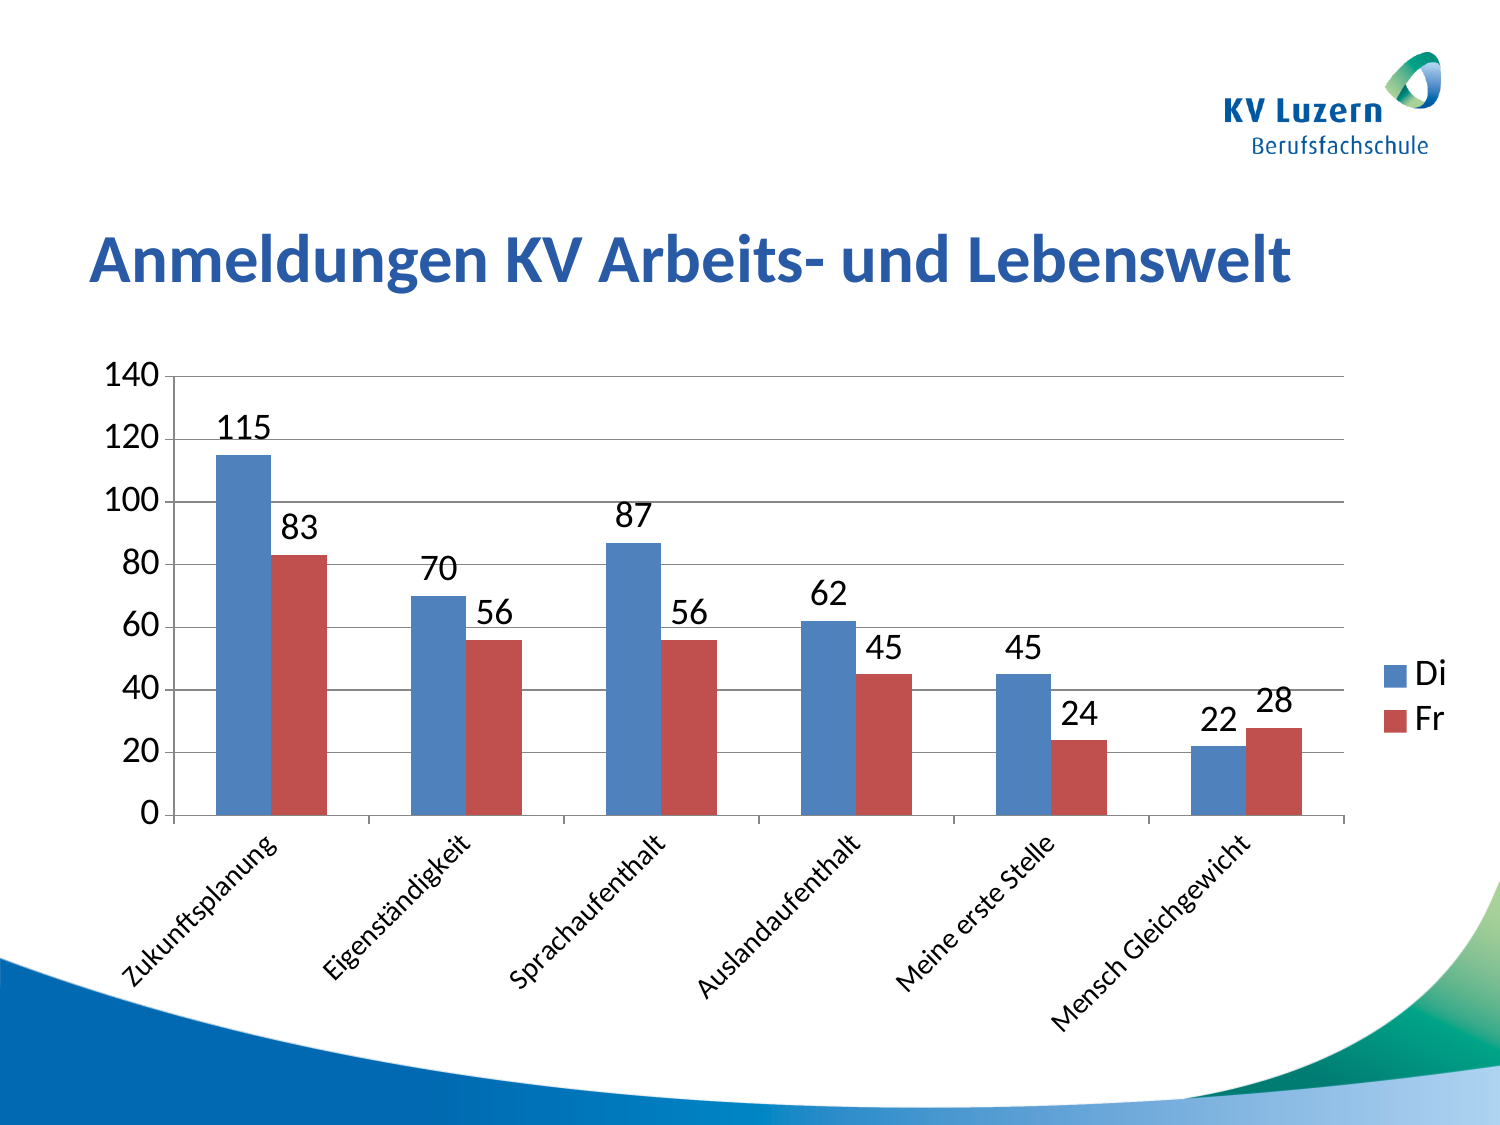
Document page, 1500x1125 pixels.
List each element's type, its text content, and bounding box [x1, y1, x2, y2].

chart [74, 343, 1473, 1055]
title Anmeldungen KV Arbeits- und Lebenswelt [75, 206, 1425, 314]
picture [1225, 52, 1441, 154]
picture [0, 823, 1500, 1125]
